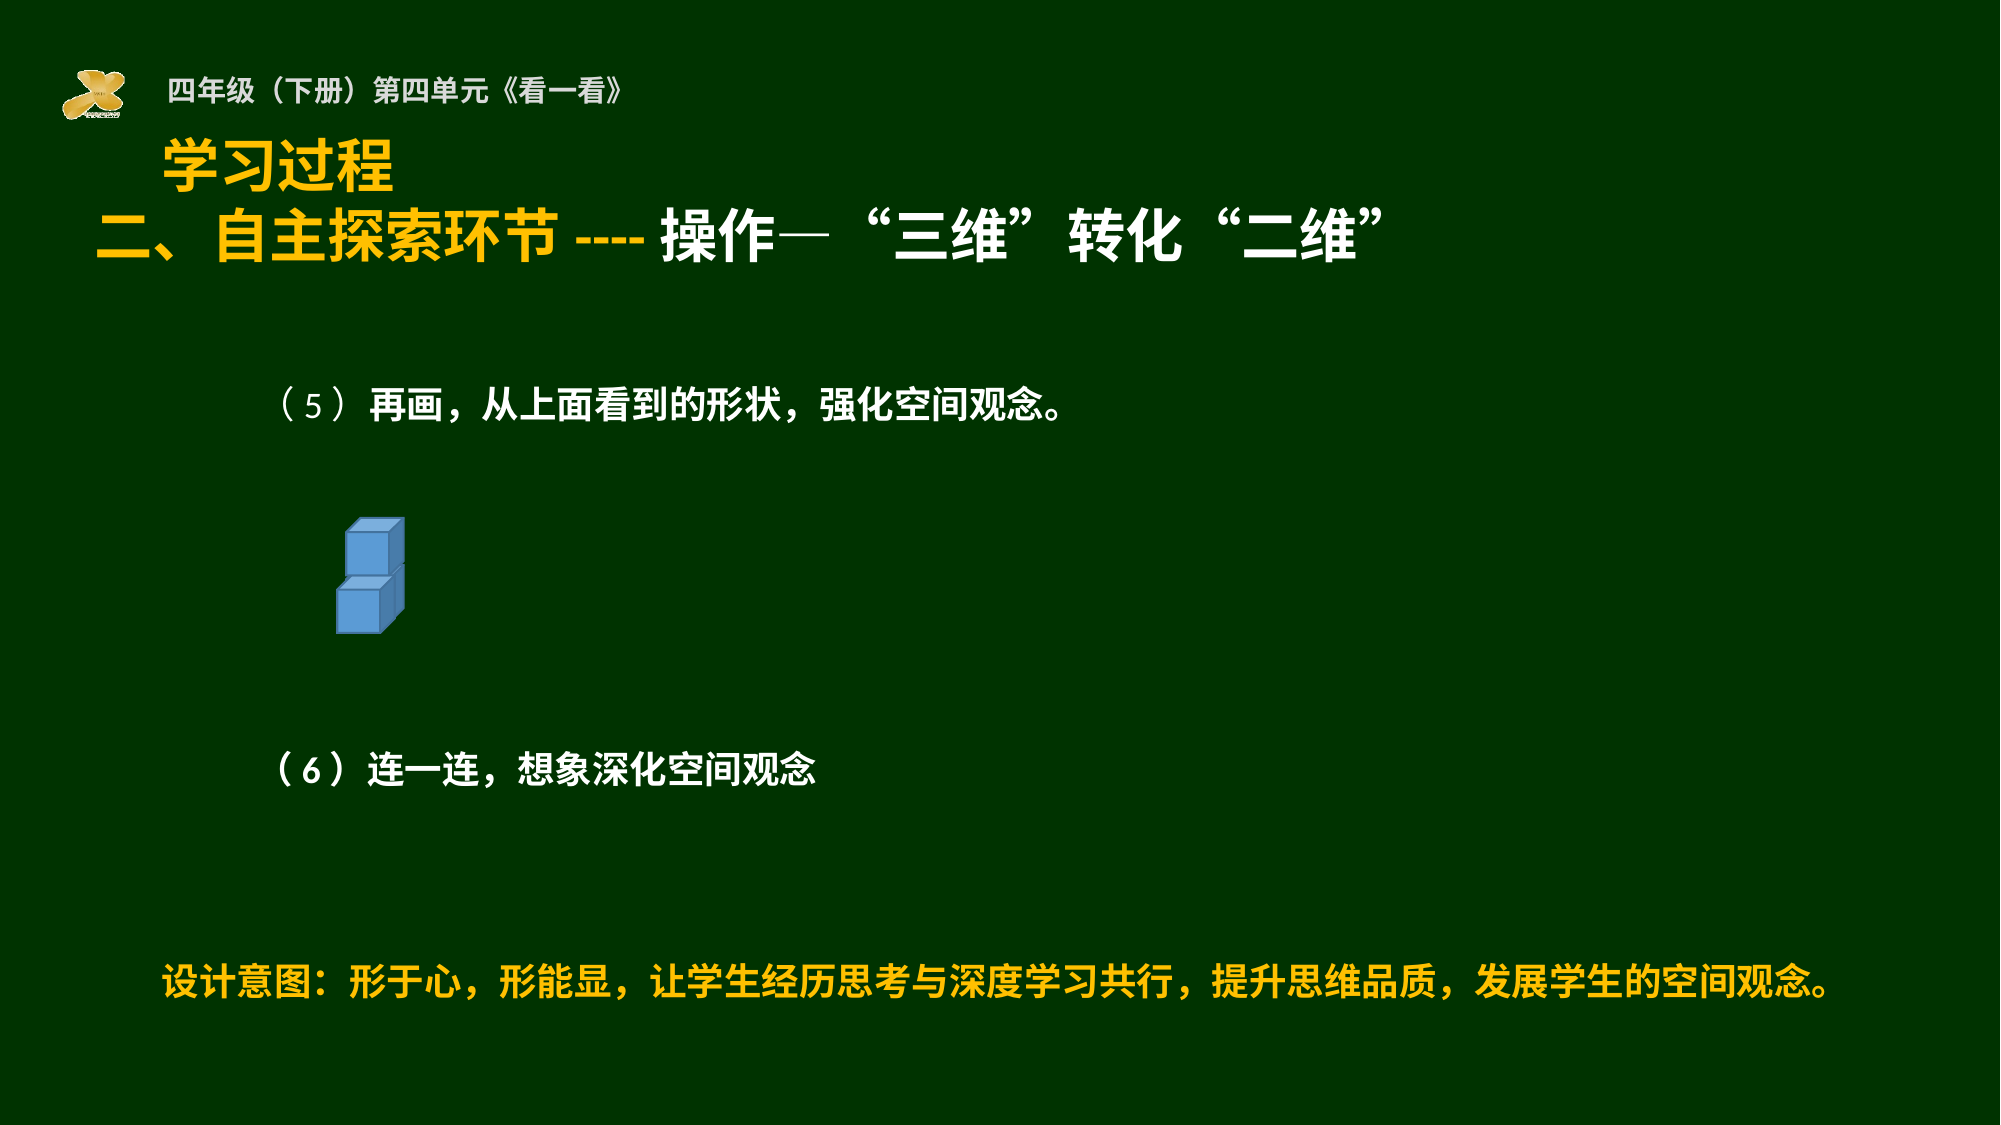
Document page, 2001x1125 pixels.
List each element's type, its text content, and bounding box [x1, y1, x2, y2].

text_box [337, 517, 404, 633]
text_box （6）连一连，想象深化空间观念 [240, 738, 833, 798]
text_box 四年级（下册）第四单元《看一看》 [153, 65, 685, 121]
text_box 设计意图：形于心，形能显，让学生经历思考与深度学习共行，提升思维品质，发展学生的空间观念。 [147, 950, 1865, 1056]
picture [56, 65, 133, 122]
text_box （5）再画，从上面看到的形状，强化空间观念。 [242, 374, 1097, 434]
text_box 学习过程 二、自主探索环节----操作—“三维”转化“二维” [79, 121, 1432, 347]
